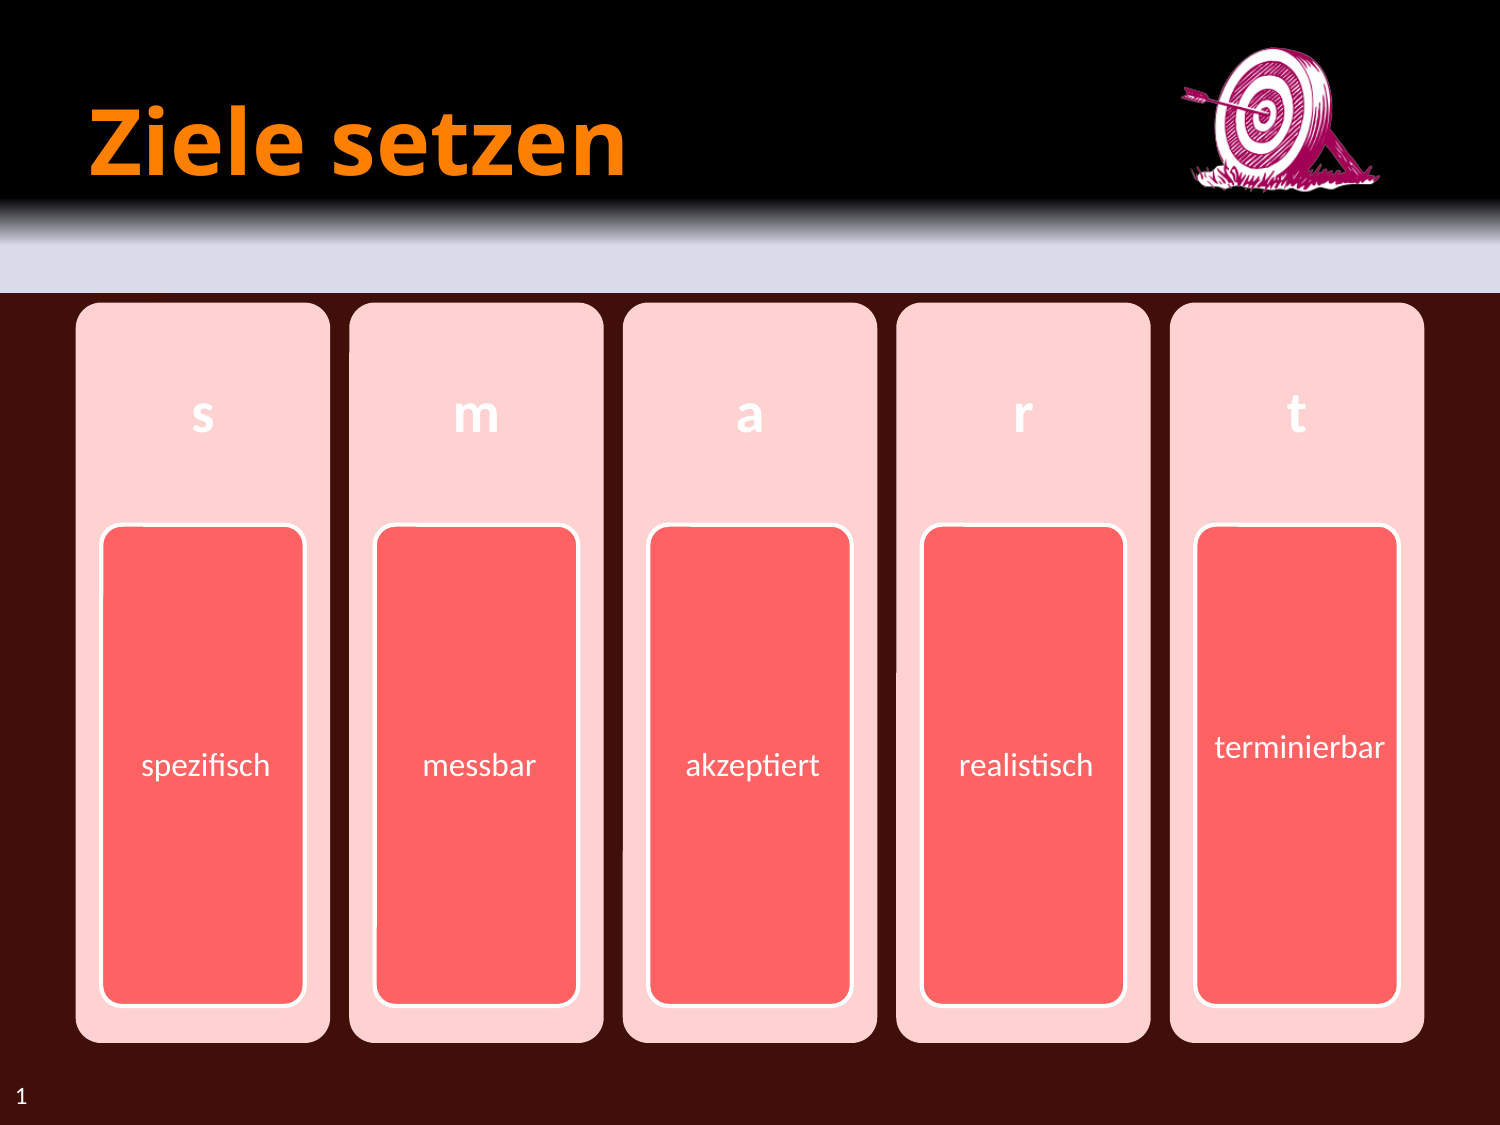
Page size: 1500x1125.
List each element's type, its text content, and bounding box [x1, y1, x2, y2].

title Ziele setzen [75, 45, 1425, 233]
picture [1180, 46, 1380, 197]
slide_number 0 [0, 1065, 94, 1125]
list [74, 302, 1426, 1044]
